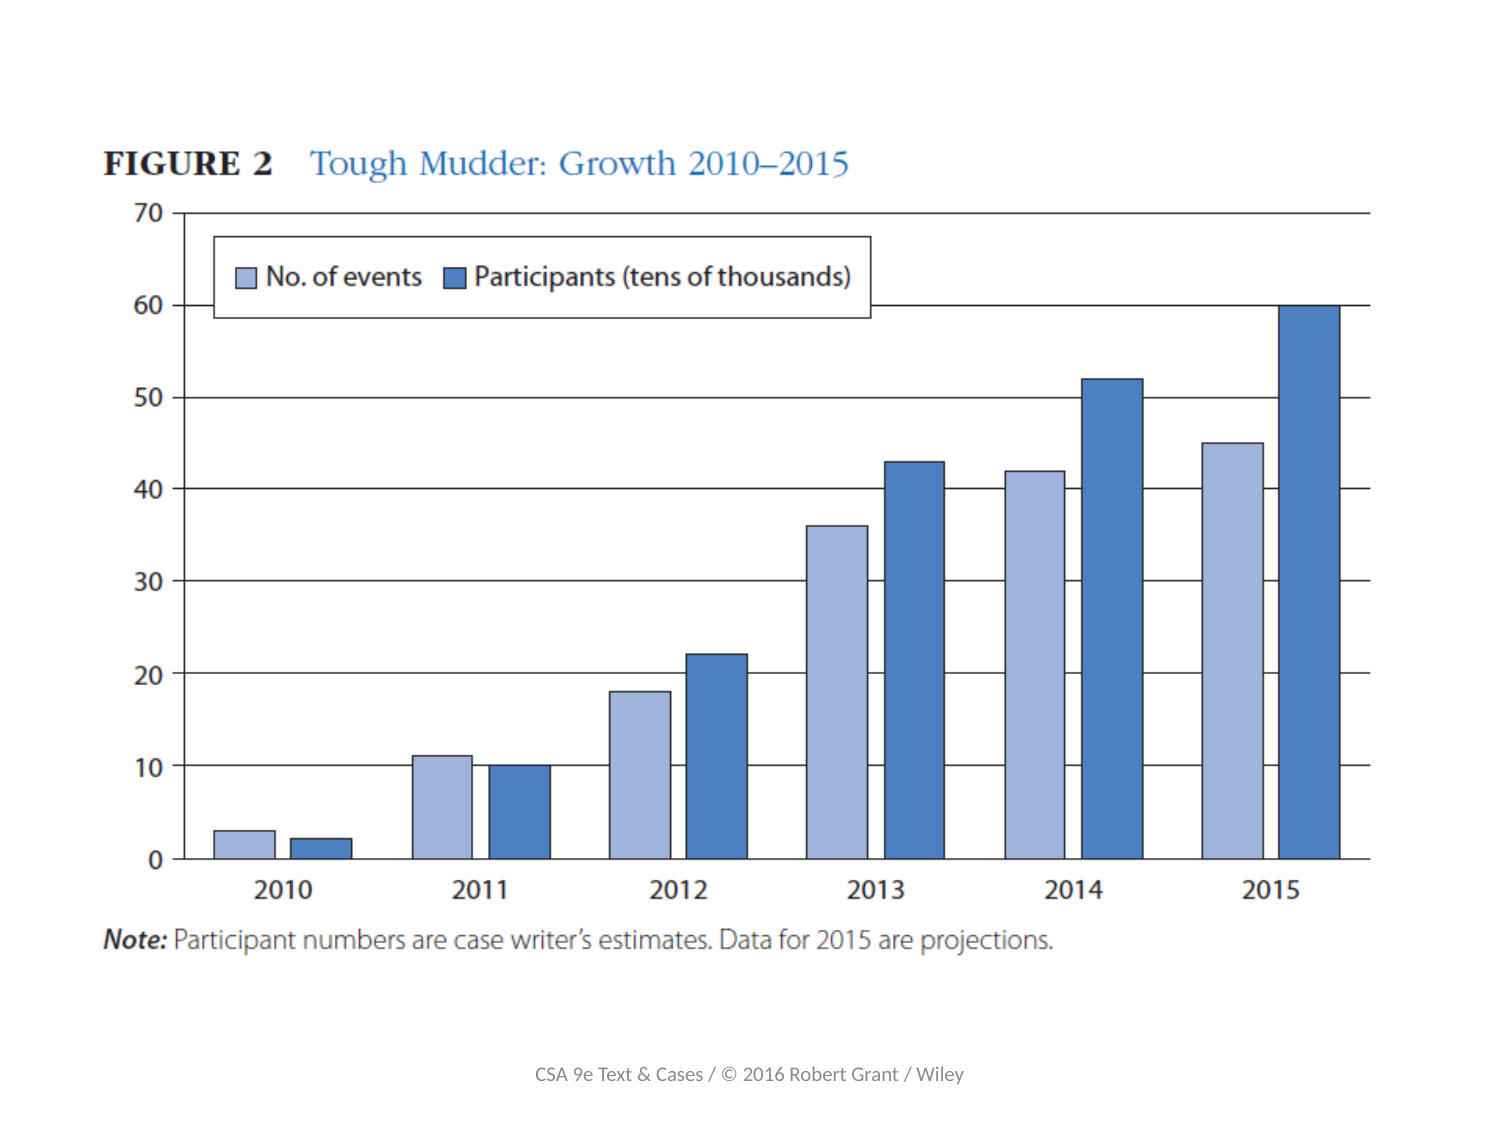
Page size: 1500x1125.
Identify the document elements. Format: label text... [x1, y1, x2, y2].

picture [76, 133, 1406, 969]
footer CSA 9e Text & Cases / © 2016 Robert Grant / Wiley [512, 1042, 988, 1103]
